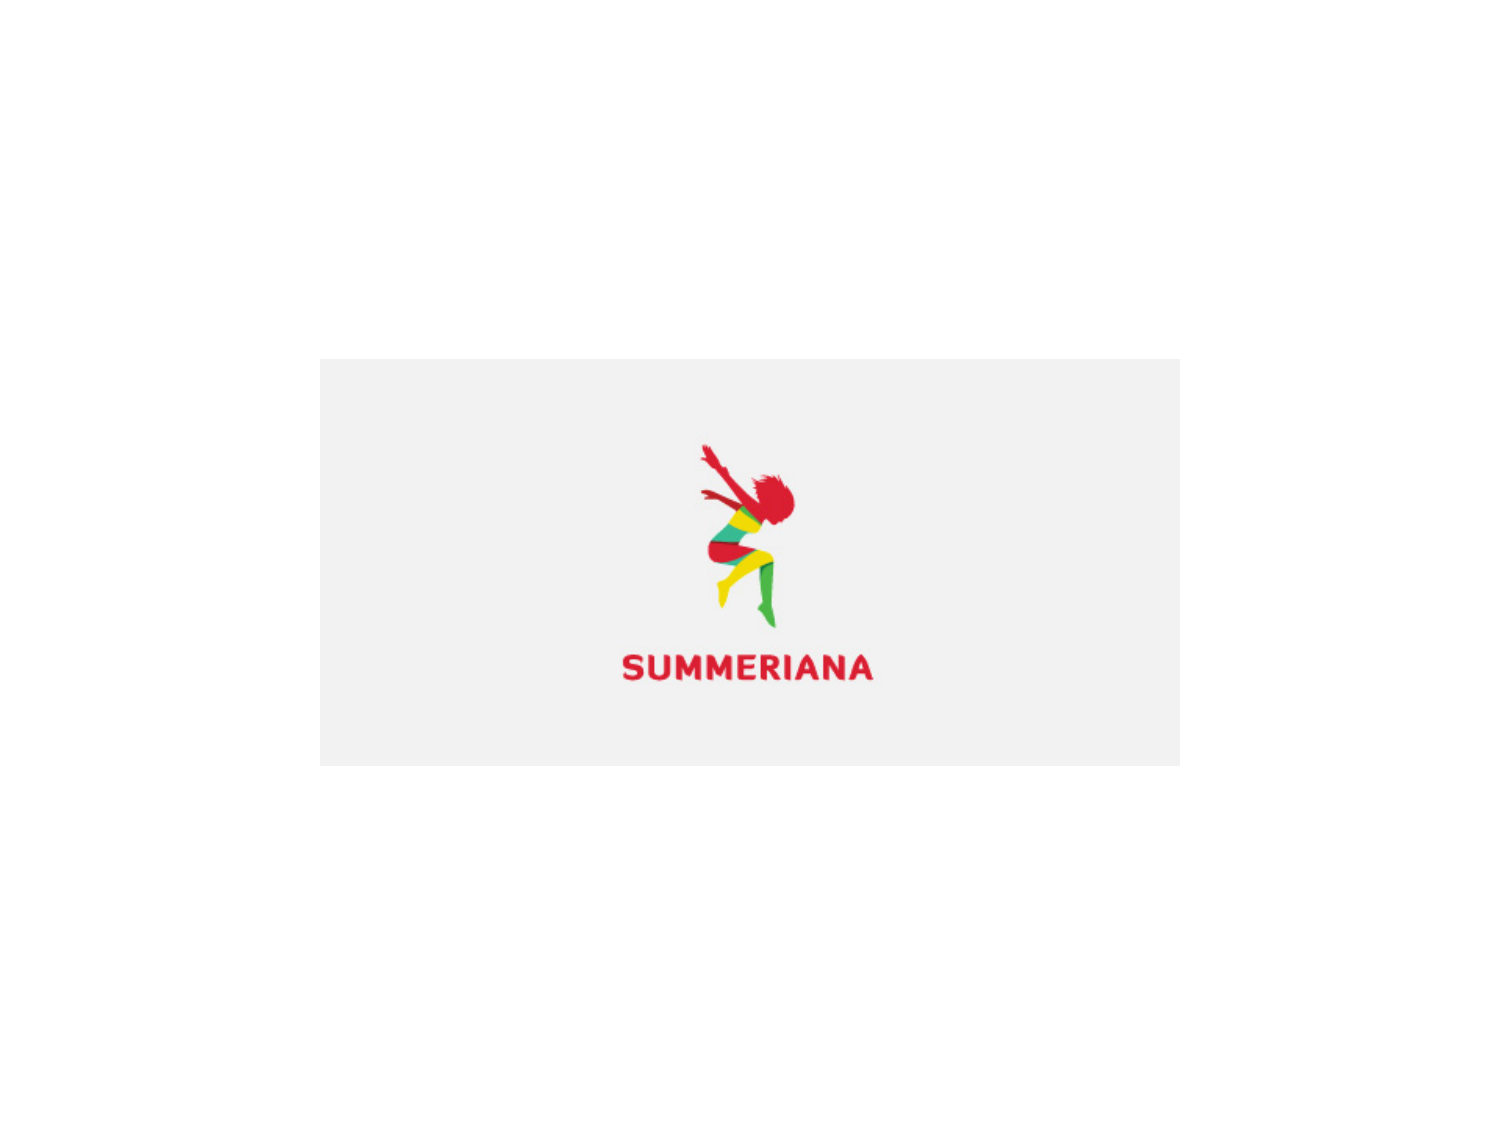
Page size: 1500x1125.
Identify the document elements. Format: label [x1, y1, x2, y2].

picture [319, 359, 1180, 766]
